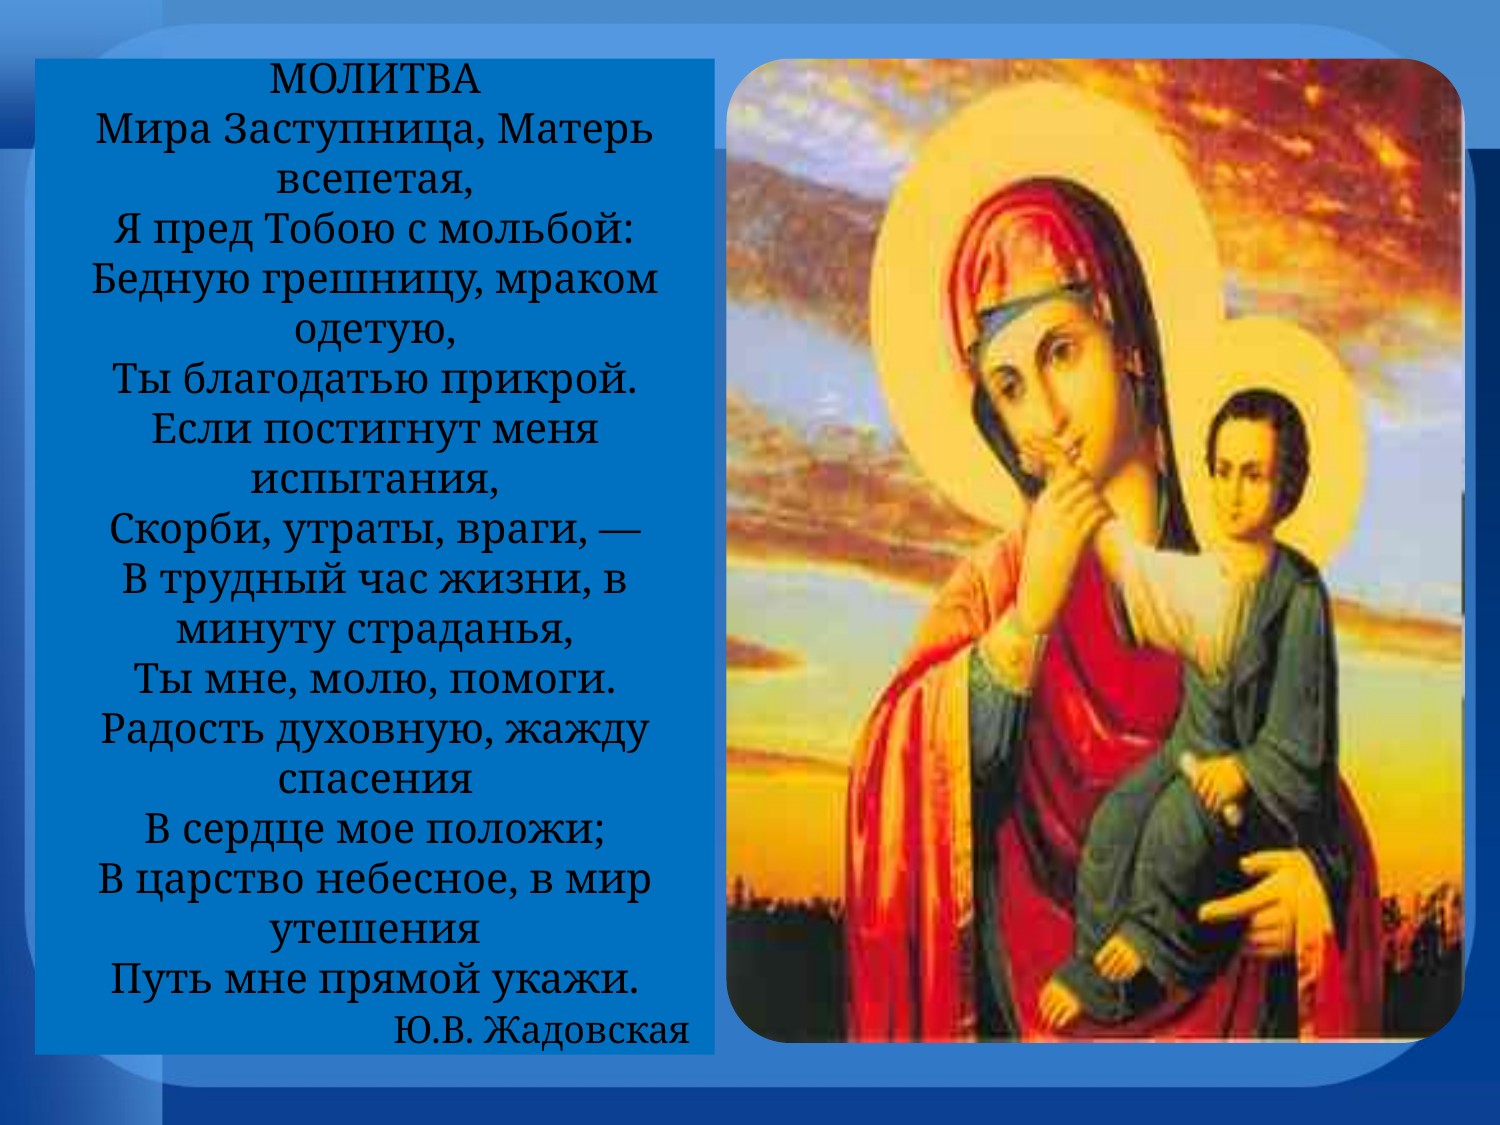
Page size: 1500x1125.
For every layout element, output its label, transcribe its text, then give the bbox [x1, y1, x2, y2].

title МОЛИТВА Мира Заступница, Матерь всепетая, Я пред Тобою с мольбой: Бедную грешницу, мраком одетую, Ты благодатью прикрой. Если постигнут меня испытания, Скорби, утраты, враги, — В трудный час жизни, в минуту страданья, Ты мне, молю, помоги. Радость духовную, жажду спасения В сердце мое положи; В царство небесное, в мир утешения Путь мне прямой укажи. Ю.В. Жадовская [34, 58, 716, 1055]
picture [0, 0, 1500, 1125]
